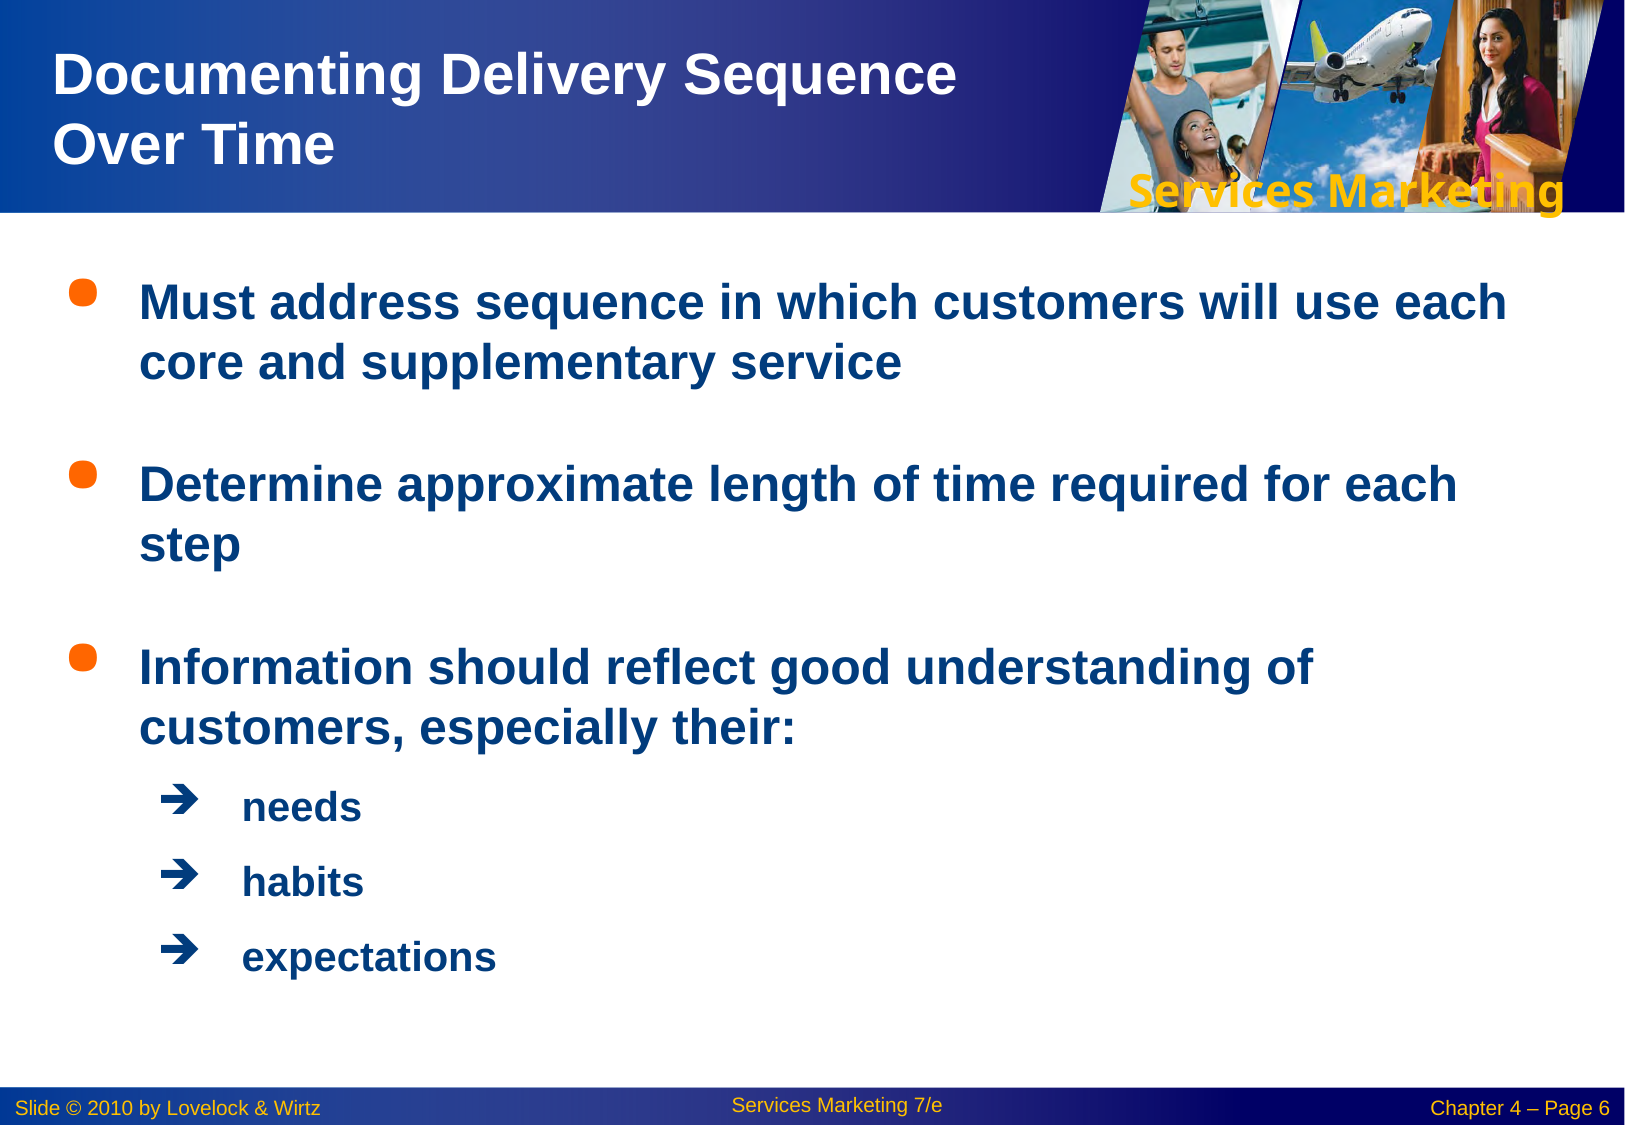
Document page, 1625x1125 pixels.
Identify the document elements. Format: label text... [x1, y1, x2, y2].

picture [1162, 186, 1172, 192]
list Must address sequence in which customers will use each core and supplementary service Determine approximate length of time required for each step Information should reflect good understanding of customers, especially their: needs habits expectations [49, 261, 1588, 1051]
picture [1100, 0, 1604, 213]
title Documenting Delivery Sequence Over Time [36, 37, 1088, 176]
picture [1546, 187, 1556, 202]
